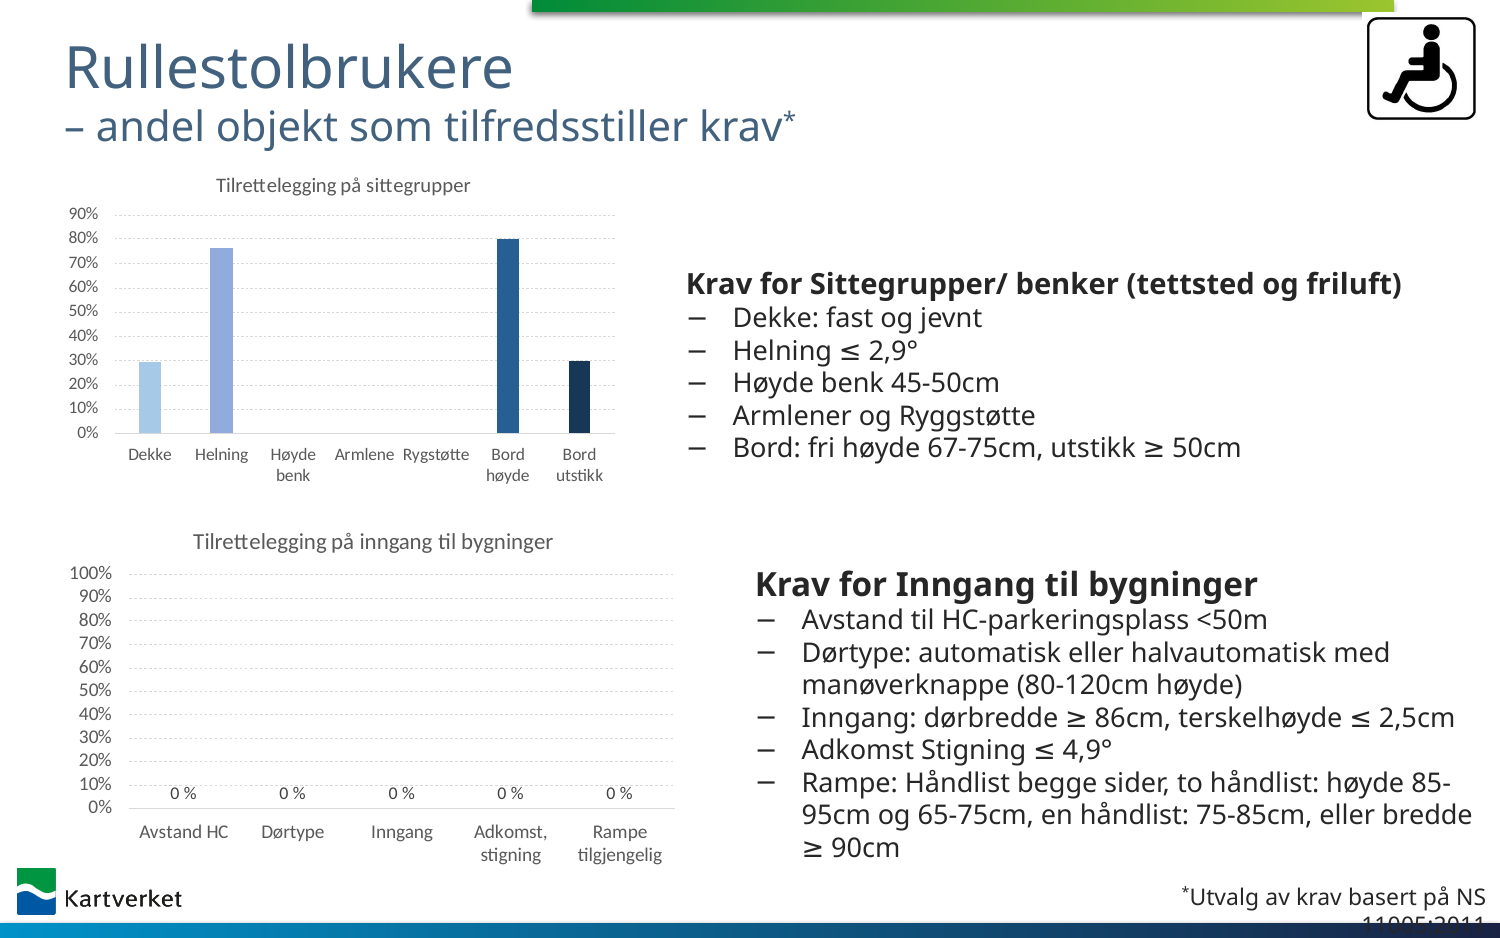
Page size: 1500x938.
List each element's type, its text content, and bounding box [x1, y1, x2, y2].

text_box Rullestolbrukere – andel objekt som tilfredsstiller krav* [49, 25, 1431, 158]
text_box Krav for Sittegrupper/ benker (tettsted og friluft) Dekke: fast og jevnt Helning ≤ 2,9° Høyde benk 45-50cm Armlener og Ryggstøtte Bord: fri høyde 67-75cm, utstikk ≥ 50cm [670, 258, 1418, 471]
picture [62, 520, 685, 874]
picture [62, 166, 625, 492]
picture [1362, 12, 1481, 126]
text_box *Utvalg av krav basert på NS 11005:2011 [1068, 873, 1500, 938]
text_box Krav for Inngang til bygninger Avstand til HC-parkeringsplass <50m Dørtype: automatisk eller halvautomatisk med manøverknappe (80-120cm høyde) Inngang: dørbredde ≥ 86cm, terskelhøyde ≤ 2,5cm Adkomst Stigning ≤ 4,9° Rampe: Håndlist begge sider, to håndlist: høyde 85-95cm og 65-75cm, en håndlist: 75-85cm, eller bredde ≥ 90cm [740, 555, 1491, 870]
